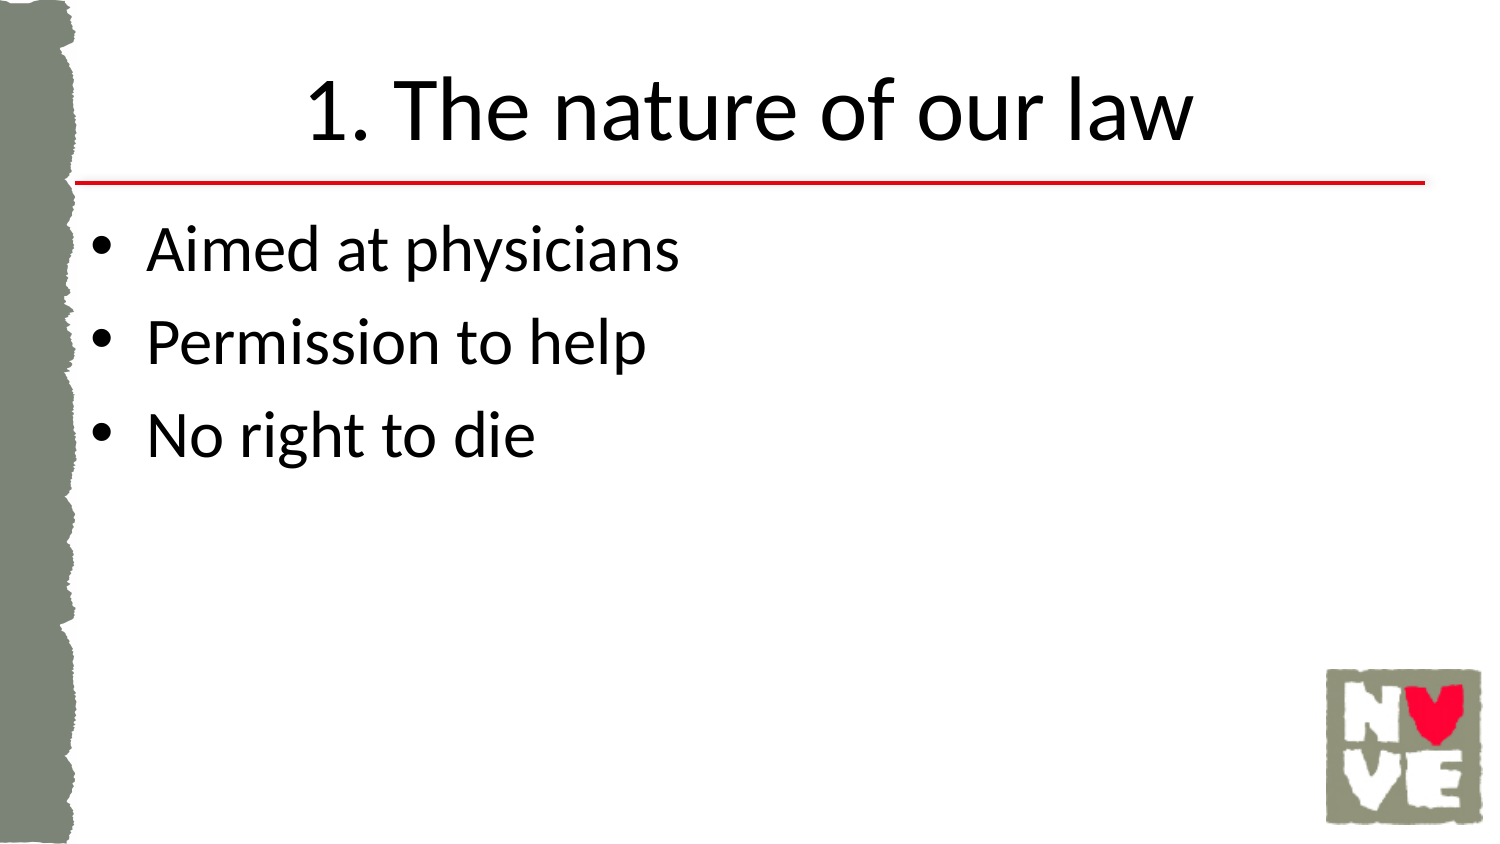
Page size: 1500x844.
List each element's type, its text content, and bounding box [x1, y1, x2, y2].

picture [1326, 669, 1483, 825]
list Aimed at physicians Permission to help No right to die [75, 196, 1425, 754]
picture [0, 0, 77, 844]
title 1. The nature of our law [75, 33, 1425, 175]
